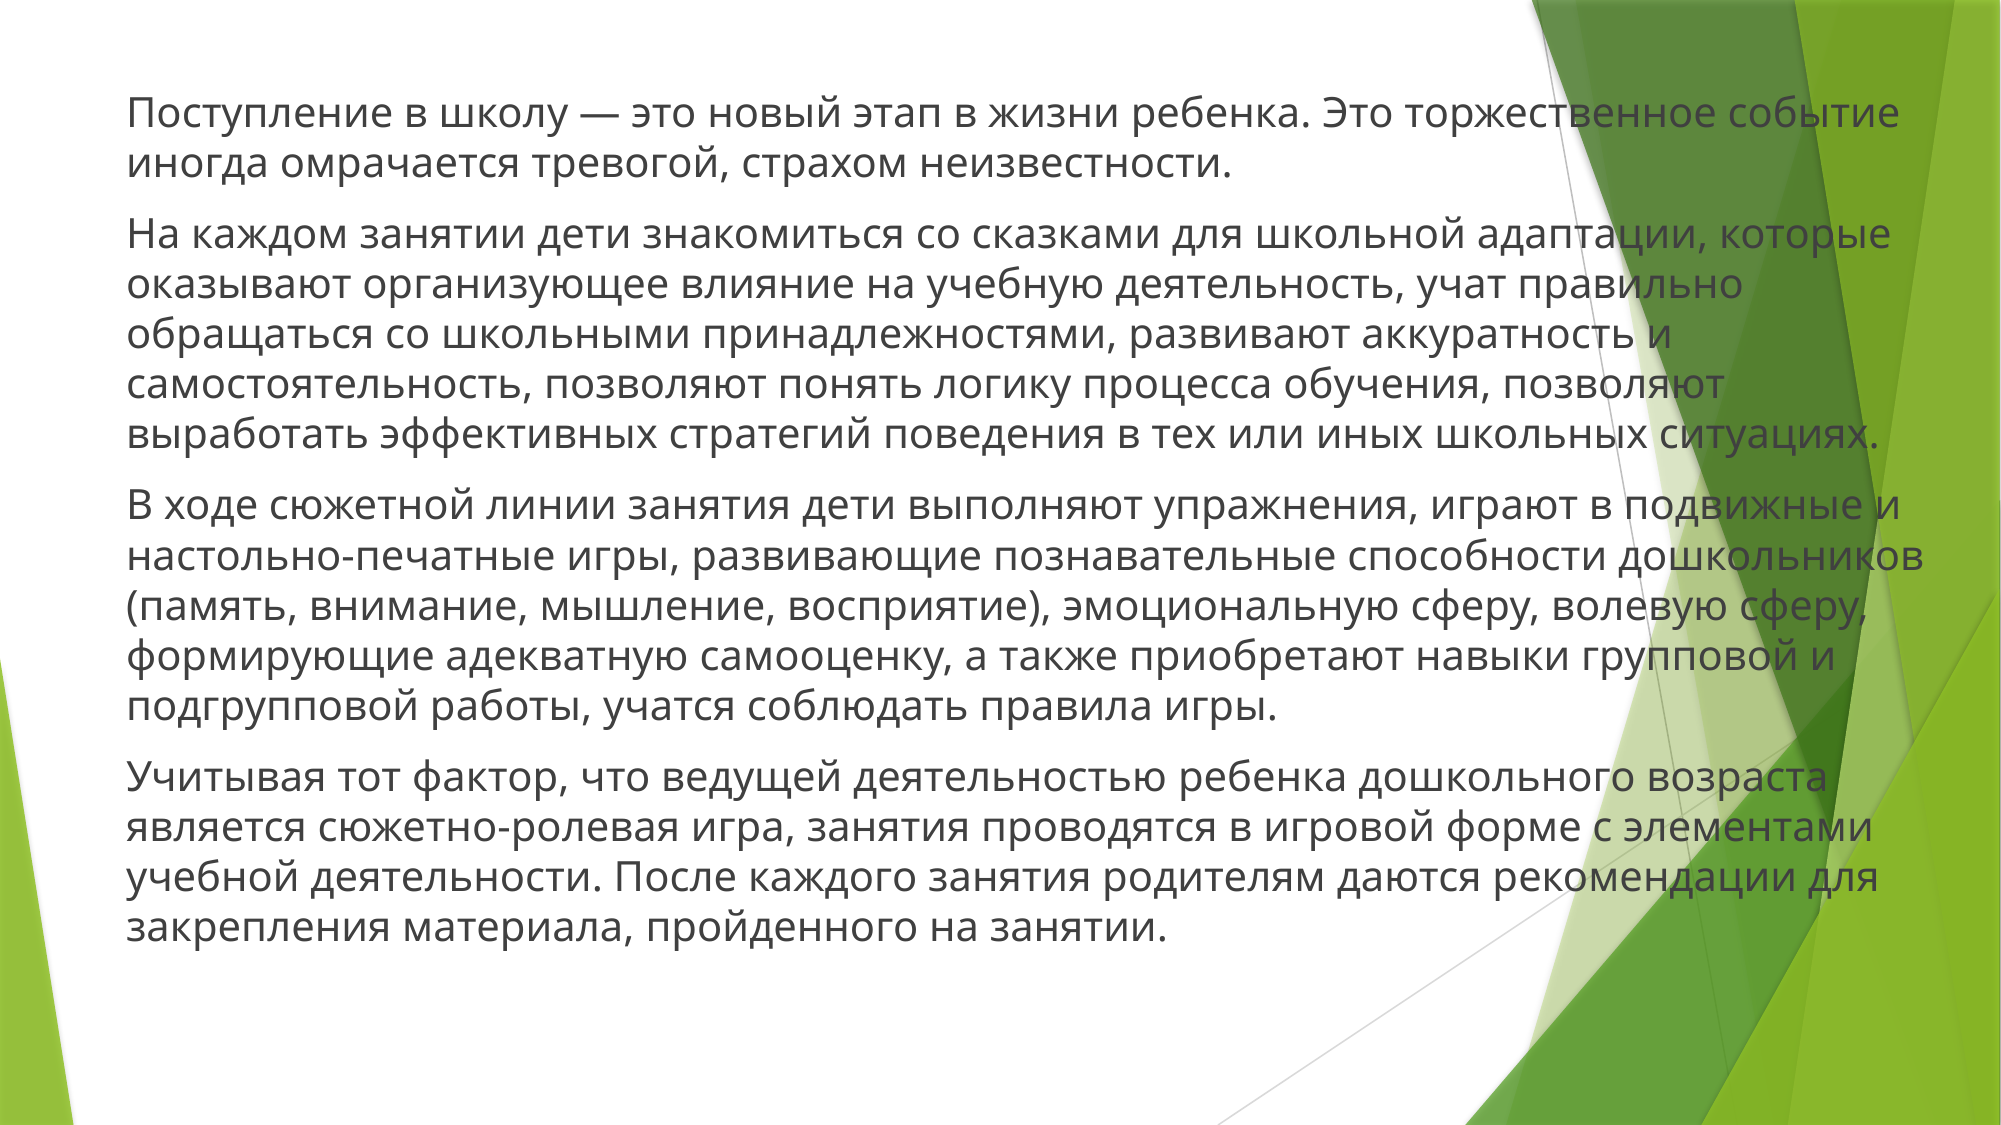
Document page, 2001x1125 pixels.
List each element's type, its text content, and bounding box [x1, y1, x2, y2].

list Поступление в школу — это новый этап в жизни ребенка. Это торжественное событие иногда омрачается тревогой, страхом неизвестности. На каждом занятии дети знакомиться со сказками для школьной адаптации, которые оказывают организующее влияние на учебную деятельность, учат правильно обращаться со школьными принадлежностями, развивают аккуратность и самостоятельность, позволяют понять логику процесса обучения, позволяют выработать эффективных стратегий поведения в тех или иных школьных ситуациях. В ходе сюжетной линии занятия дети выполняют упражнения, играют в подвижные и настольно-печатные игры, развивающие познавательные способности дошкольников (память, внимание, мышление, восприятие), эмоциональную сферу, волевую сферу, формирующие адекватную самооценку, а также приобретают навыки групповой и подгрупповой работы, учатся соблюдать правила игры. Учитывая тот фактор, что ведущей деятельностью ребенка дошкольного возраста является сюжетно-ролевая игра, занятия проводятся в игровой форме с элементами учебной деятельности. После каждого занятия родителям даются рекомендации для закрепления материала, пройденного на занятии. [111, 78, 1960, 1083]
